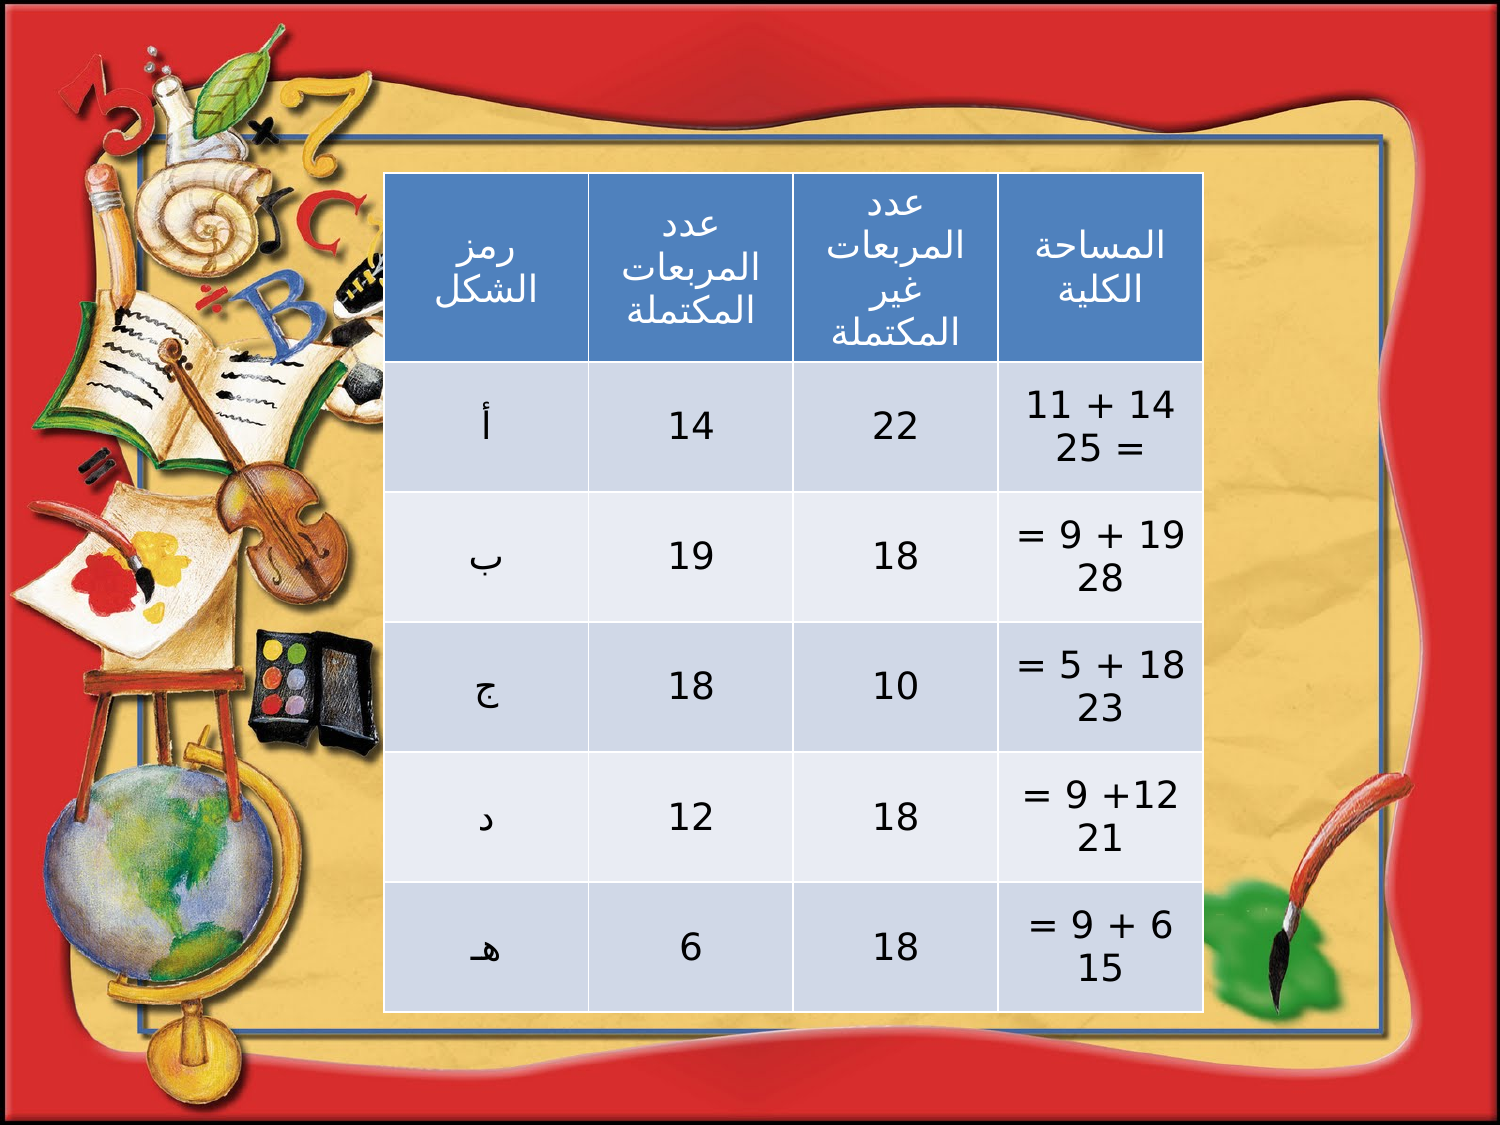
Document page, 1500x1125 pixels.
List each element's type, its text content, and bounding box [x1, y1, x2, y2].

table_cell 19 [589, 493, 792, 621]
table_cell 14 + 11 = 25 [999, 363, 1202, 491]
table_header عدد المربعات المكتملة [589, 174, 792, 361]
table_cell 18 [794, 883, 997, 1011]
table_cell ب [385, 493, 588, 621]
table_header عدد المربعات غير المكتملة [794, 174, 997, 361]
picture [0, 0, 1500, 1125]
table_header رمز الشكل [385, 174, 588, 361]
table_header المساحة الكلية [999, 174, 1202, 361]
table_cell ج [385, 623, 588, 751]
table_cell 12 [589, 753, 792, 881]
table_cell د [385, 753, 588, 881]
table_cell 10 [794, 623, 997, 751]
table_cell 22 [794, 363, 997, 491]
table_cell هـ [385, 883, 588, 1011]
table_cell 19 + 9 = 28 [999, 493, 1202, 621]
table_cell 6 [589, 883, 792, 1011]
table_cell 18 [794, 493, 997, 621]
table_cell 12+ 9 = 21 [999, 753, 1202, 881]
table_cell 18 [794, 753, 997, 881]
table_cell 18 [589, 623, 792, 751]
table_cell أ [385, 363, 588, 491]
table_cell 14 [589, 363, 792, 491]
table_cell 18 + 5 = 23 [999, 623, 1202, 751]
table_cell 6 + 9 = 15 [999, 883, 1202, 1011]
